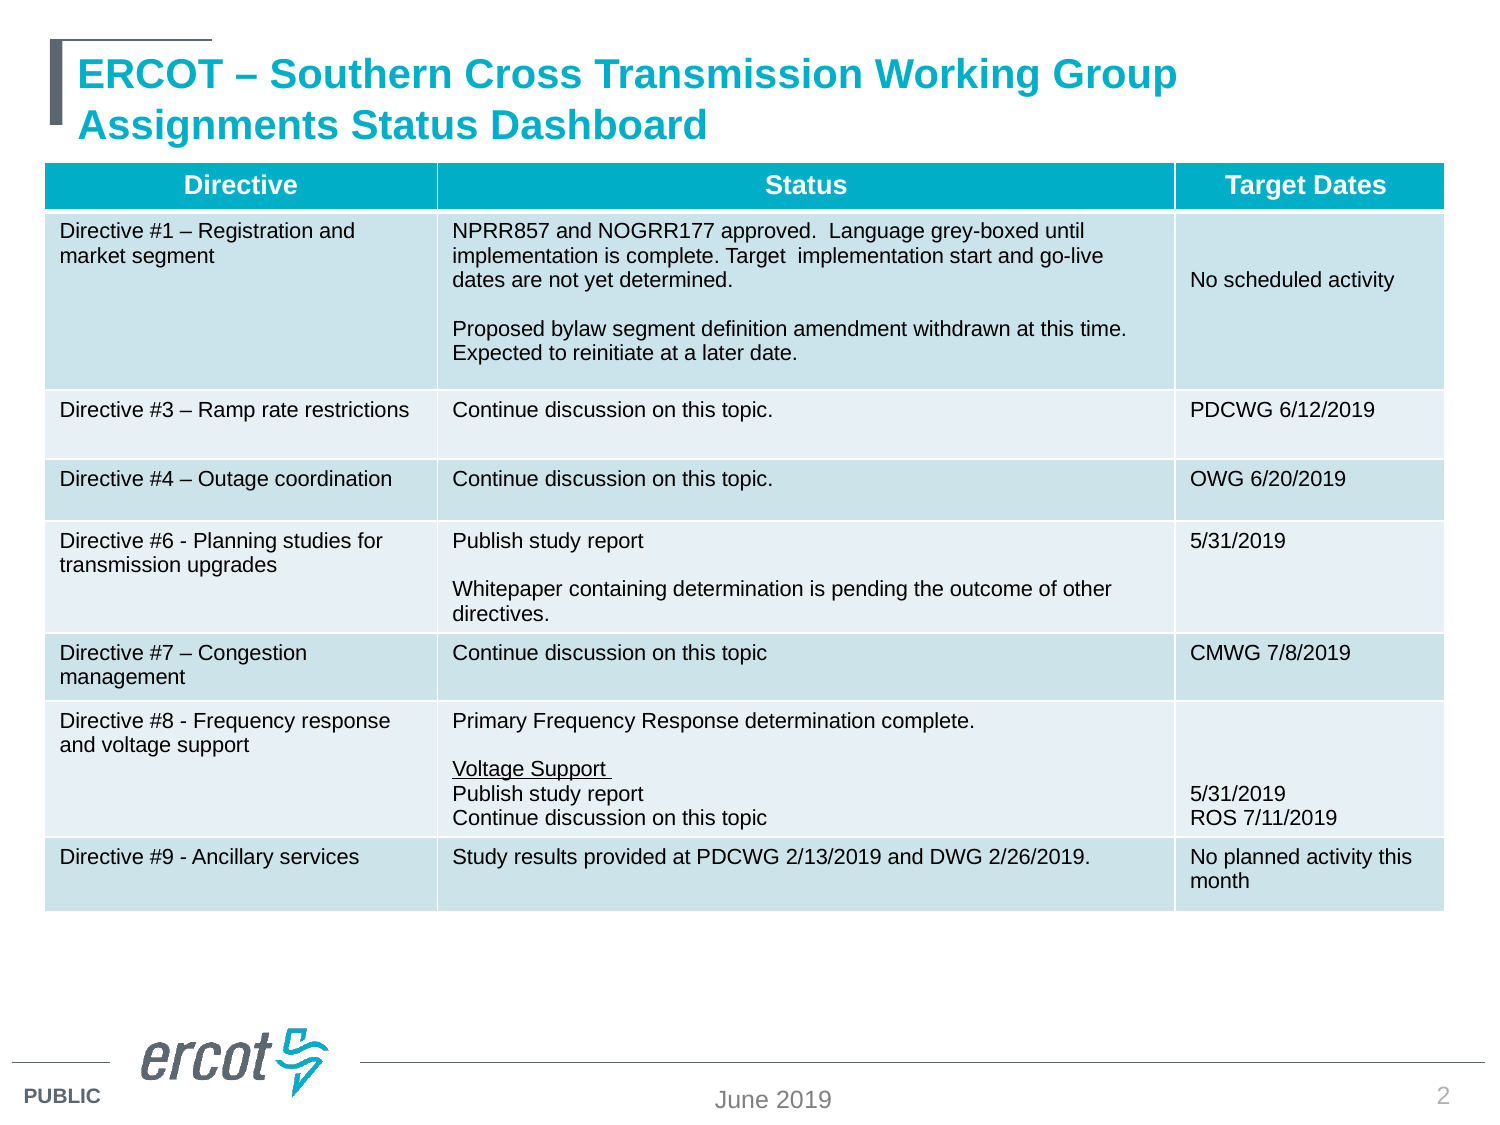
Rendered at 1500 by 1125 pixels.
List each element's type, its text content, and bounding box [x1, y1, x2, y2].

table_cell Primary Frequency Response determination complete. Voltage Support Publish study report Continue discussion on this topic [438, 702, 1174, 836]
text_box June 2019 [700, 1076, 848, 1121]
table_cell NPRR857 and NOGRR177 approved. Language grey-boxed until implementation is complete. Target implementation start and go-live dates are not yet determined. Proposed bylaw segment definition amendment withdrawn at this time. Expected to reinitiate at a later date. [438, 214, 1174, 389]
title ERCOT – Southern Cross Transmission Working Group Assignments Status Dashboard [62, 39, 1450, 125]
table_cell 5/31/2019 [1176, 522, 1444, 632]
table_cell Continue discussion on this topic [438, 634, 1174, 700]
table_cell No planned activity this month [1176, 838, 1444, 911]
table_cell Directive #4 – Outage coordination [45, 460, 437, 520]
table_cell Continue discussion on this topic. [438, 460, 1174, 520]
table_cell 5/31/2019 ROS 7/11/2019 [1176, 702, 1444, 836]
table_cell Directive #3 – Ramp rate restrictions [45, 391, 437, 458]
picture [137, 1024, 332, 1100]
table_cell PDCWG 6/12/2019 [1176, 391, 1444, 458]
table_cell Publish study report Whitepaper containing determination is pending the outcome of other directives. [438, 522, 1174, 632]
table_header Target Dates [1176, 163, 1444, 209]
table_cell Study results provided at PDCWG 2/13/2019 and DWG 2/26/2019. [438, 838, 1174, 911]
table_cell Directive #9 - Ancillary services [45, 838, 437, 911]
table_cell Directive #1 – Registration and market segment [45, 214, 437, 389]
table_cell CMWG 7/8/2019 [1176, 634, 1444, 700]
table_cell Directive #7 – Congestion management [45, 634, 437, 700]
table_cell Directive #8 - Frequency response and voltage support [45, 702, 437, 836]
table_header Status [438, 163, 1174, 209]
table_cell No scheduled activity [1176, 214, 1444, 389]
slide_number 2 [1400, 1076, 1488, 1113]
table_cell Continue discussion on this topic. [438, 391, 1174, 458]
table_cell OWG 6/20/2019 [1176, 460, 1444, 520]
table_cell Directive #6 - Planning studies for transmission upgrades [45, 522, 437, 632]
table_header Directive [45, 163, 437, 209]
